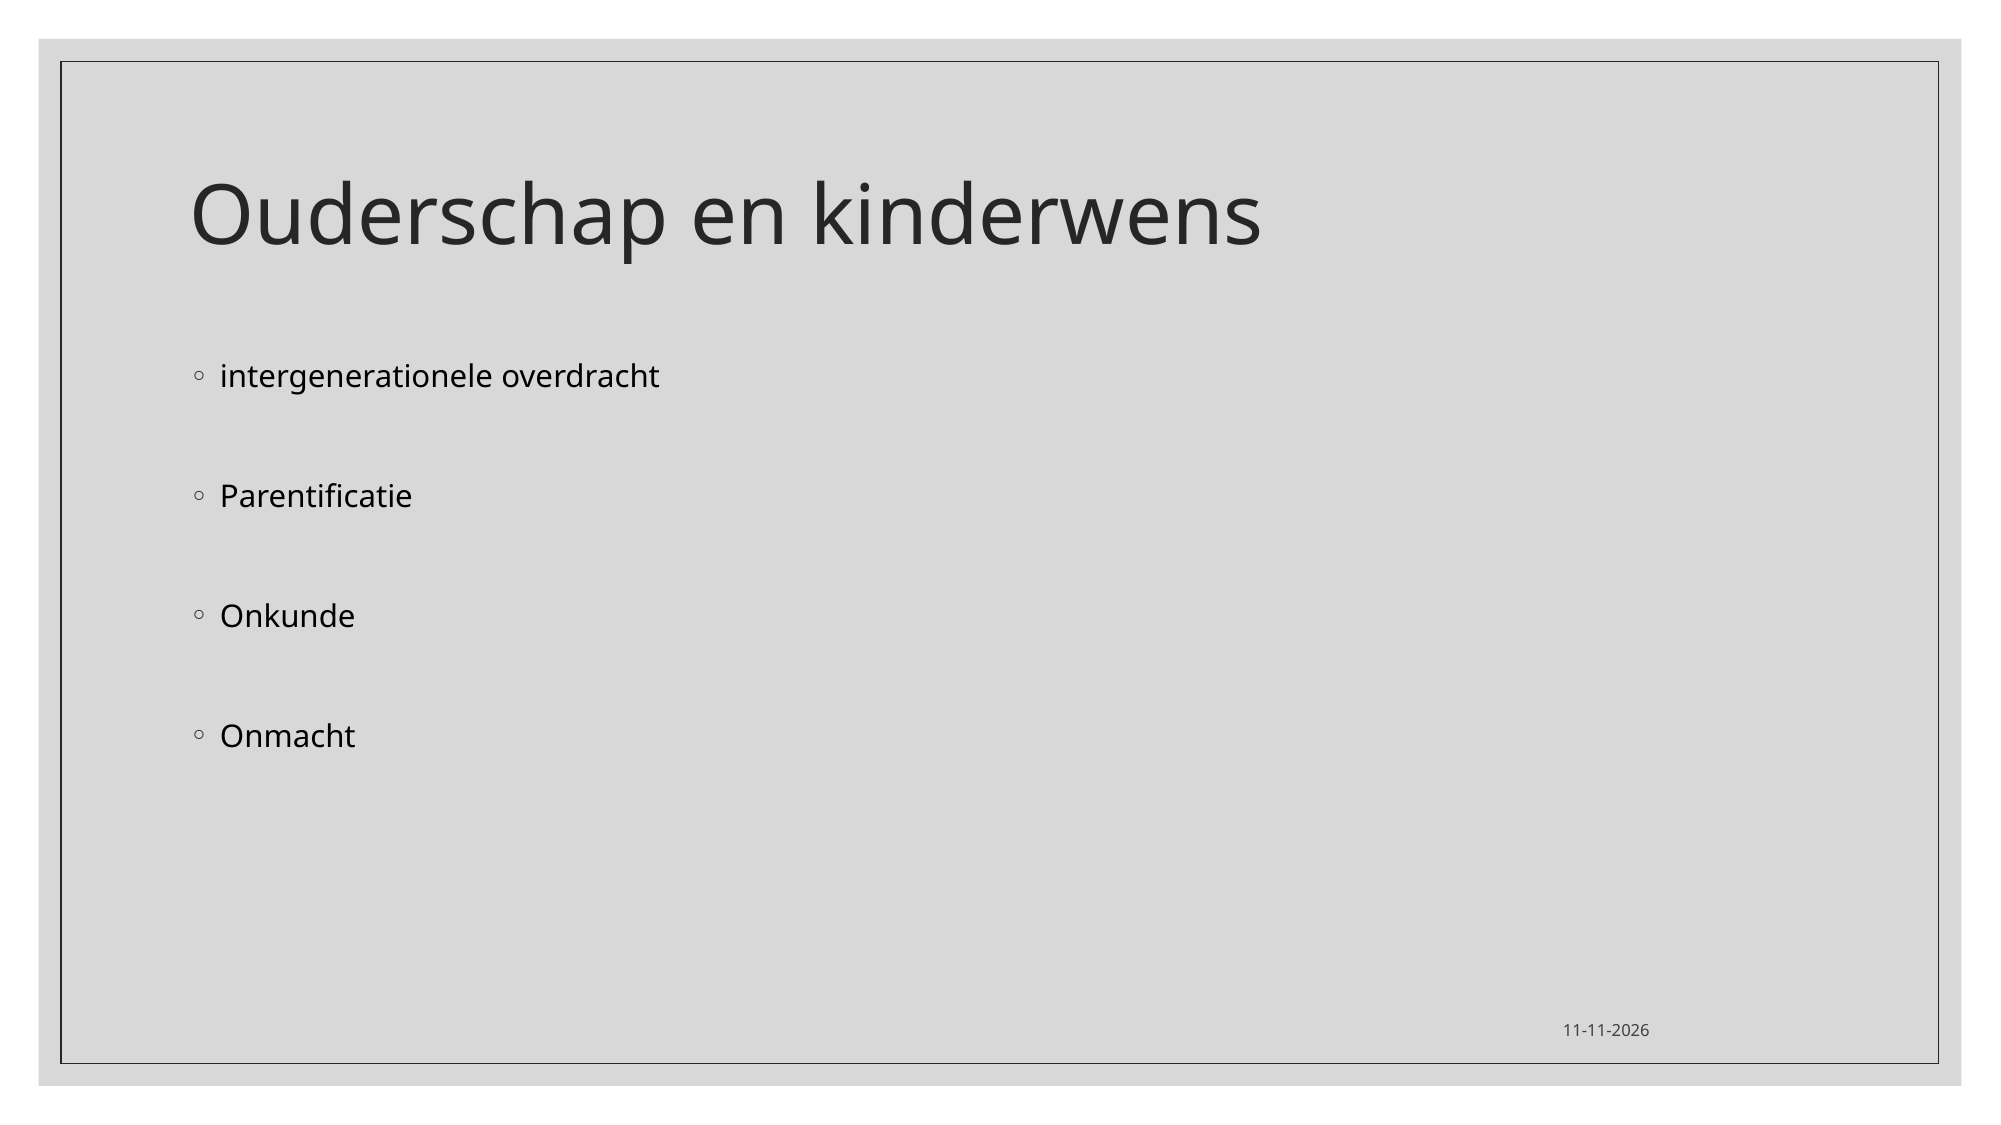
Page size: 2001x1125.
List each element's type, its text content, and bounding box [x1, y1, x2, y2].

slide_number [1190, 990, 1665, 1050]
title Ouderschap en kinderwens [174, 105, 1825, 331]
list intergenerationele overdracht Parentificatie Onkunde Onmacht [174, 345, 1825, 977]
